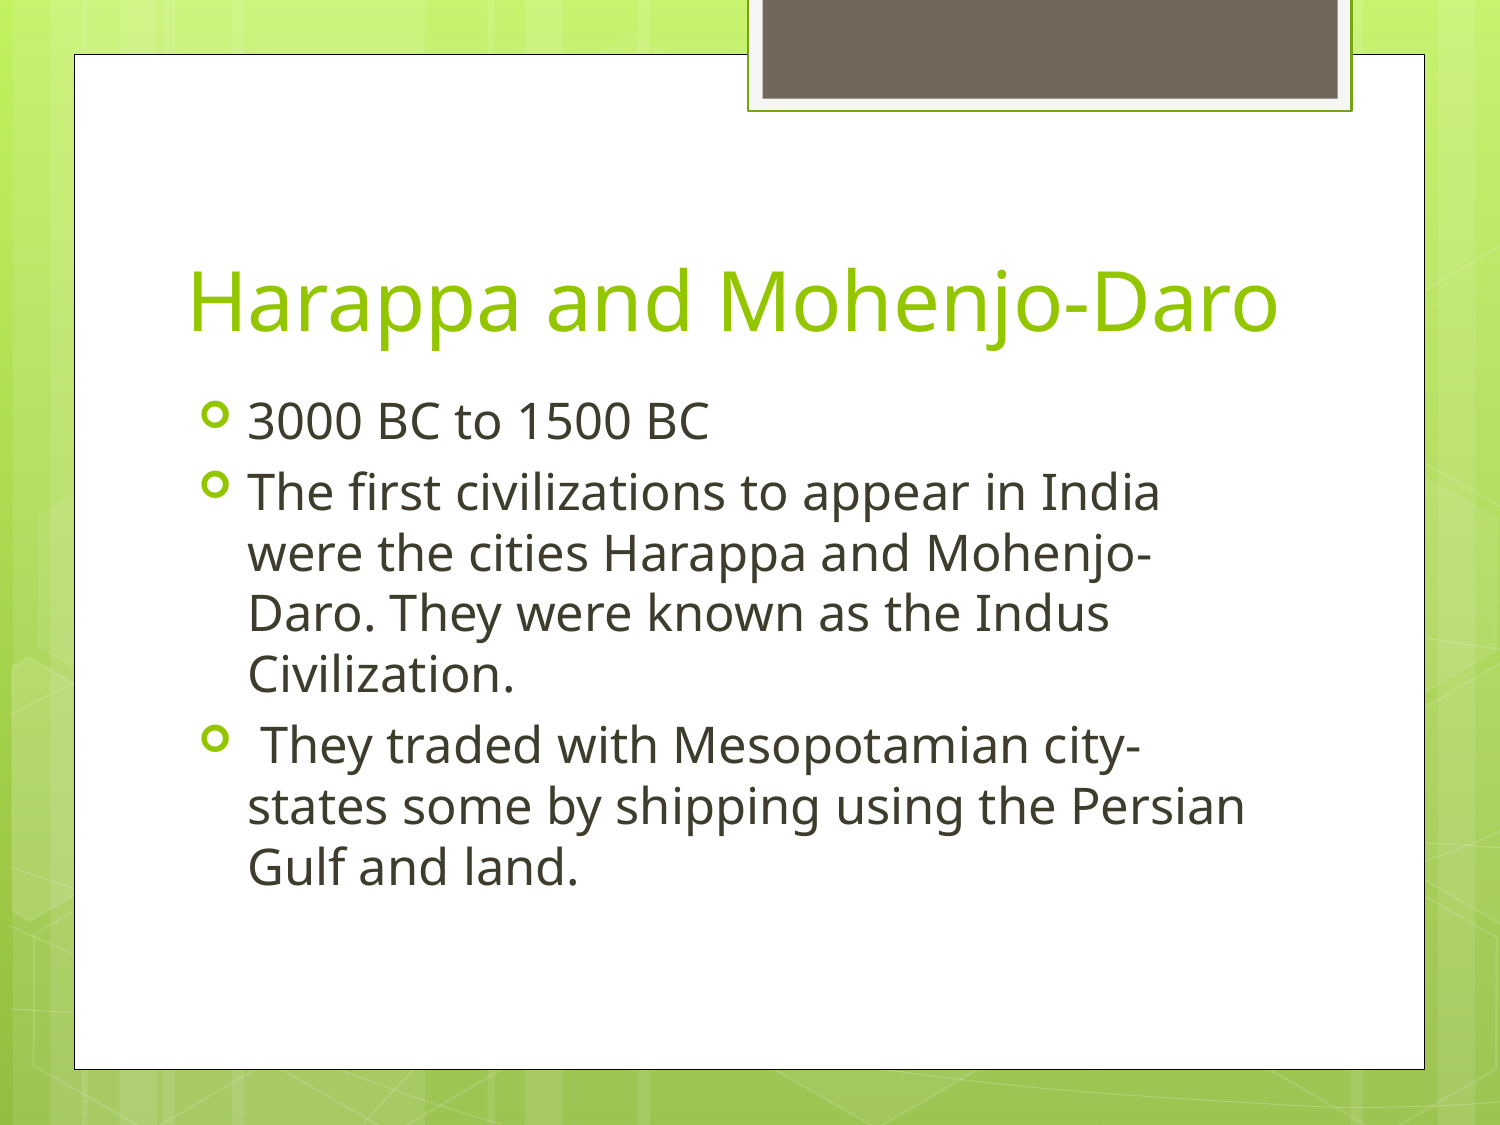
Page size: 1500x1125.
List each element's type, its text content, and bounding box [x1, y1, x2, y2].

title Harappa and Mohenjo-Daro [171, 168, 1324, 357]
list 3000 BC to 1500 BC The first civilizations to appear in India were the cities Harappa and Mohenjo-Daro. They were known as the Indus Civilization. They traded with Mesopotamian city-states some by shipping using the Persian Gulf and land. [171, 381, 1283, 957]
